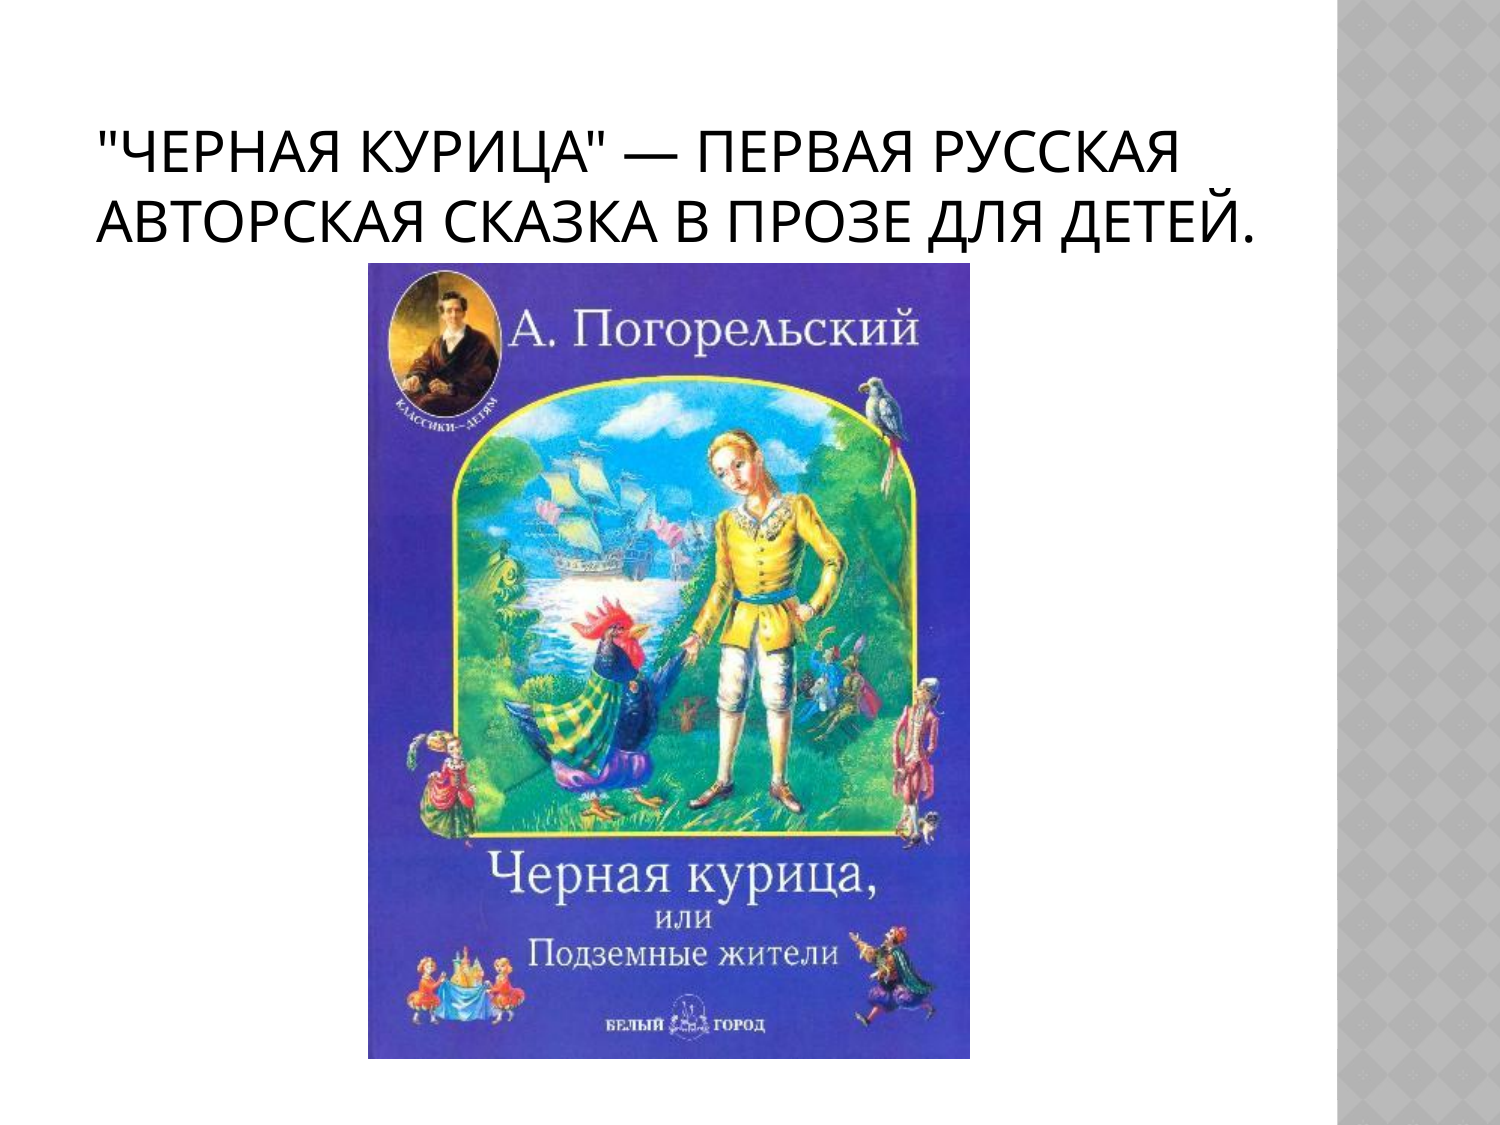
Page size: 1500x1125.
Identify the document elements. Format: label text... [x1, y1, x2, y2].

title "Черная курица" — первая русская авторская сказка в прозе для детей. [88, 66, 1276, 254]
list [367, 263, 970, 1060]
